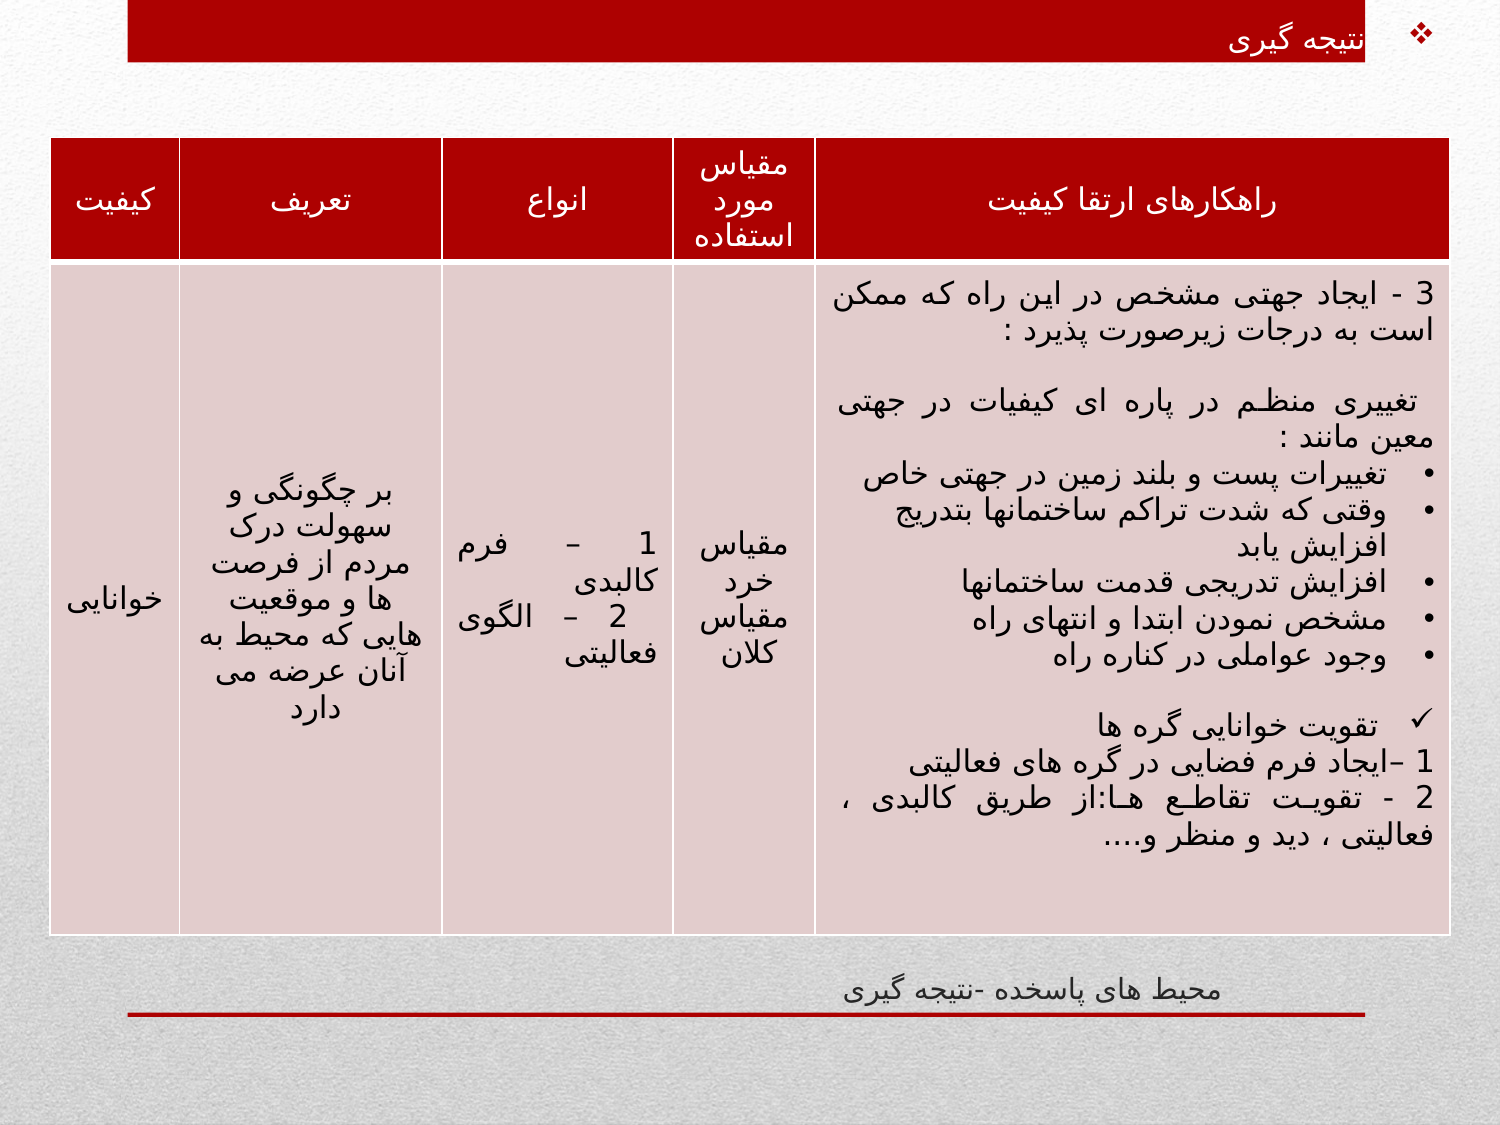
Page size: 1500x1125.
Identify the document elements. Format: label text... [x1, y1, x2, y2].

table_cell بر چگونگی و سهولت درک مردم از فرصت ها و موقعیت هایی که محیط به آنان عرضه می دارد [180, 265, 441, 934]
table_cell مقیاس خرد مقیاس کلان [674, 265, 814, 934]
table_header راهکارهای ارتقا کیفیت [816, 138, 1449, 259]
table_header تعریف [180, 138, 441, 259]
picture [0, 0, 1500, 1125]
table_cell 1 – فرم کالبدی 2 – الگوی فعالیتی [443, 265, 672, 934]
title محیط های پاسخده -نتیجه گیری [125, 936, 1238, 1013]
table_header کیفیت [51, 138, 179, 259]
table_header مقیاس مورد استفاده [674, 138, 814, 259]
table_header انواع [443, 138, 672, 259]
list نتیجه گیری [1175, 0, 1438, 75]
table_cell 3 - ایجاد جهتی مشخص در این راه که ممکن است به درجات زیرصورت پذیرد : تغییری منظم در پاره ای کیفیات در جهتی معین مانند : تغییرات پست و بلند زمین در جهتی خاص وقتی که شدت تراکم ساختمانها بتدریج افزایش یابد افزایش تدریجی قدمت ساختمانها مشخص نمودن ابتدا و انتهای راه وجود عواملی در کناره راه تقویت خوانایی گره ها 1 –ایجاد فرم فضایی در گره های فعالیتی 2 - تقویت تقاطع ها:از طریق کالبدی ، فعالیتی ، دید و منظر و.... [816, 265, 1449, 934]
table_cell خوانایی [51, 265, 179, 934]
